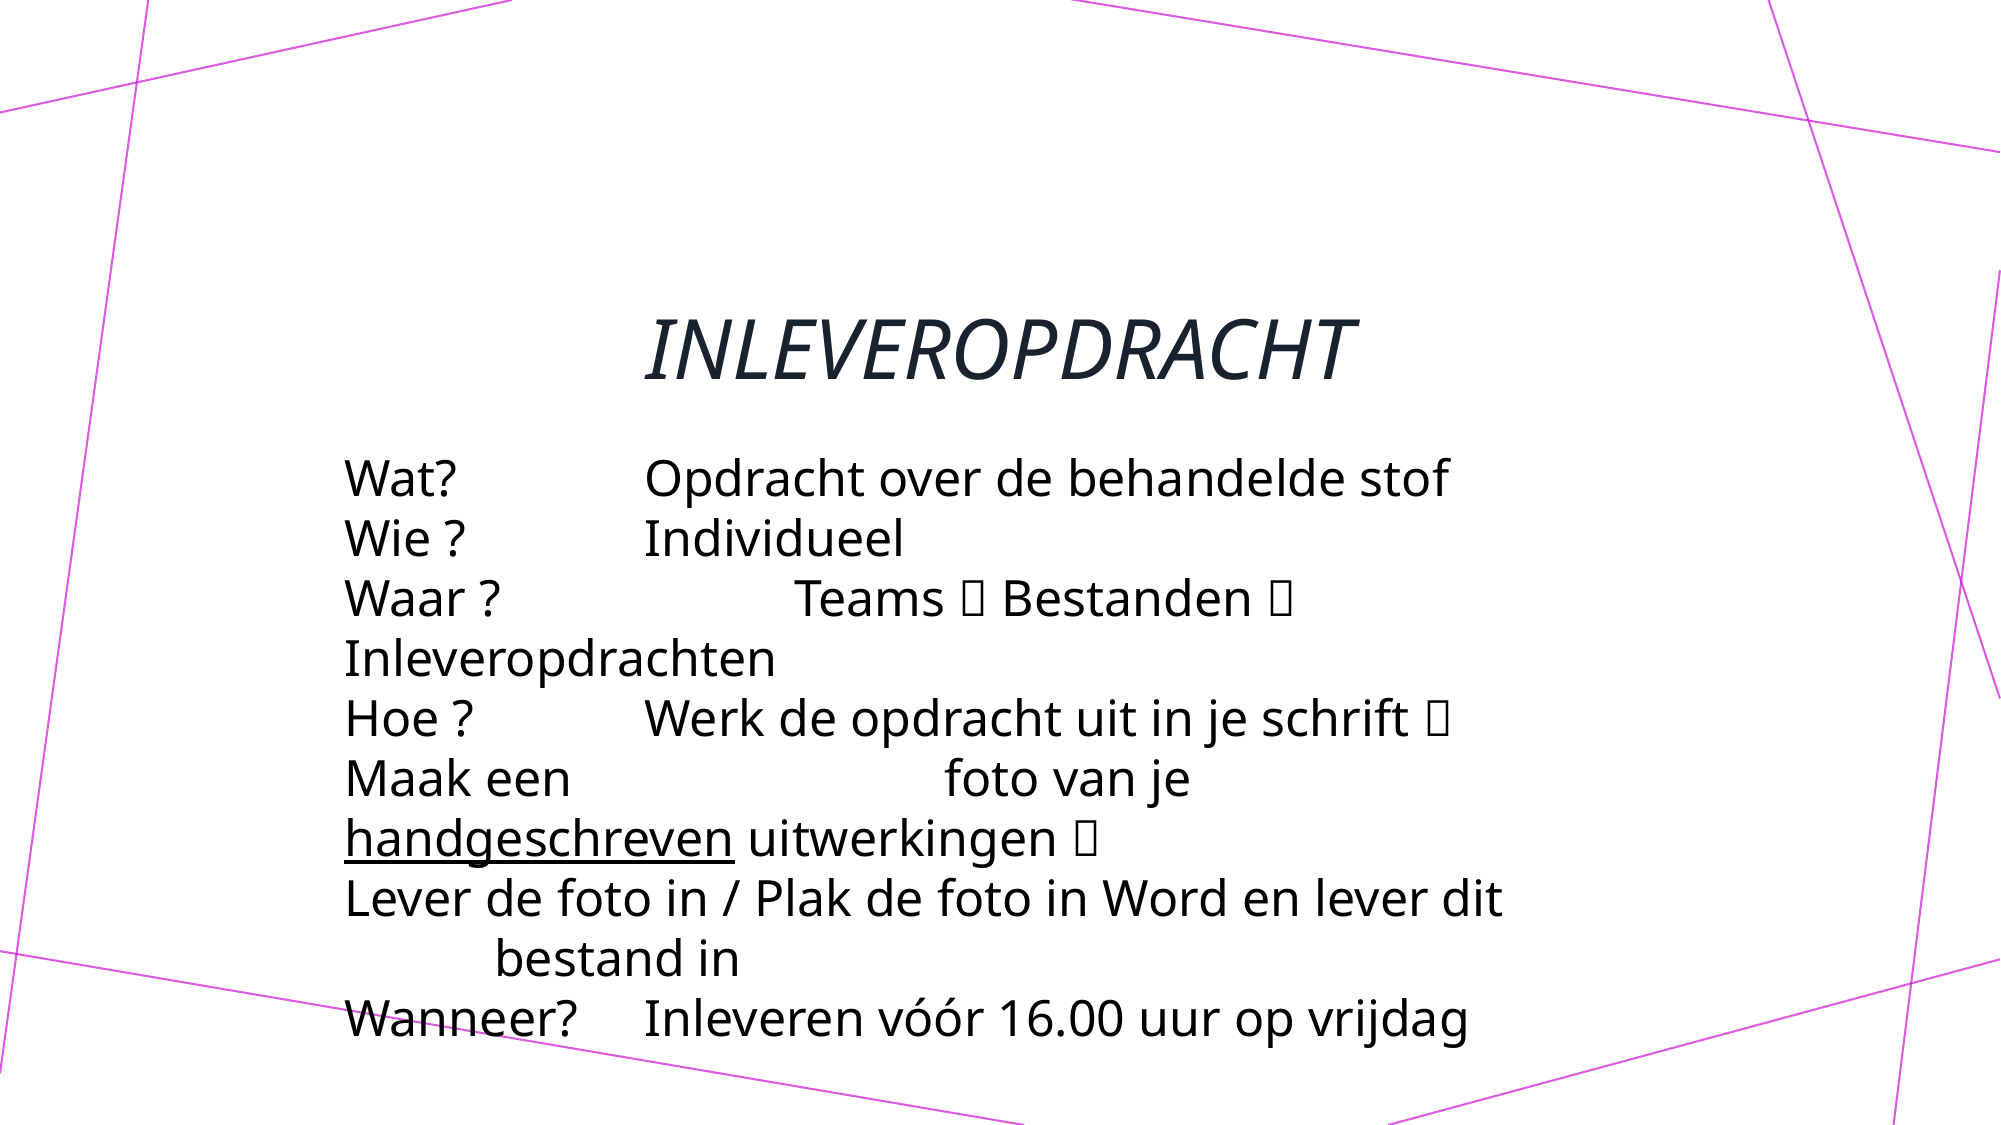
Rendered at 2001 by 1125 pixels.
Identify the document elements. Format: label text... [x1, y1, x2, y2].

text_box Wat? Opdracht over de behandelde stof Wie ? Individueel Waar ? Teams  Bestanden  Inleveropdrachten Hoe ? Werk de opdracht uit in je schrift  Maak een foto van je handgeschreven uitwerkingen  Lever de foto in / Plak de foto in Word en lever dit bestand in Wanneer? Inleveren vóór 16.00 uur op vrijdag [329, 439, 1566, 1125]
title Inleveropdracht [249, 184, 1750, 406]
